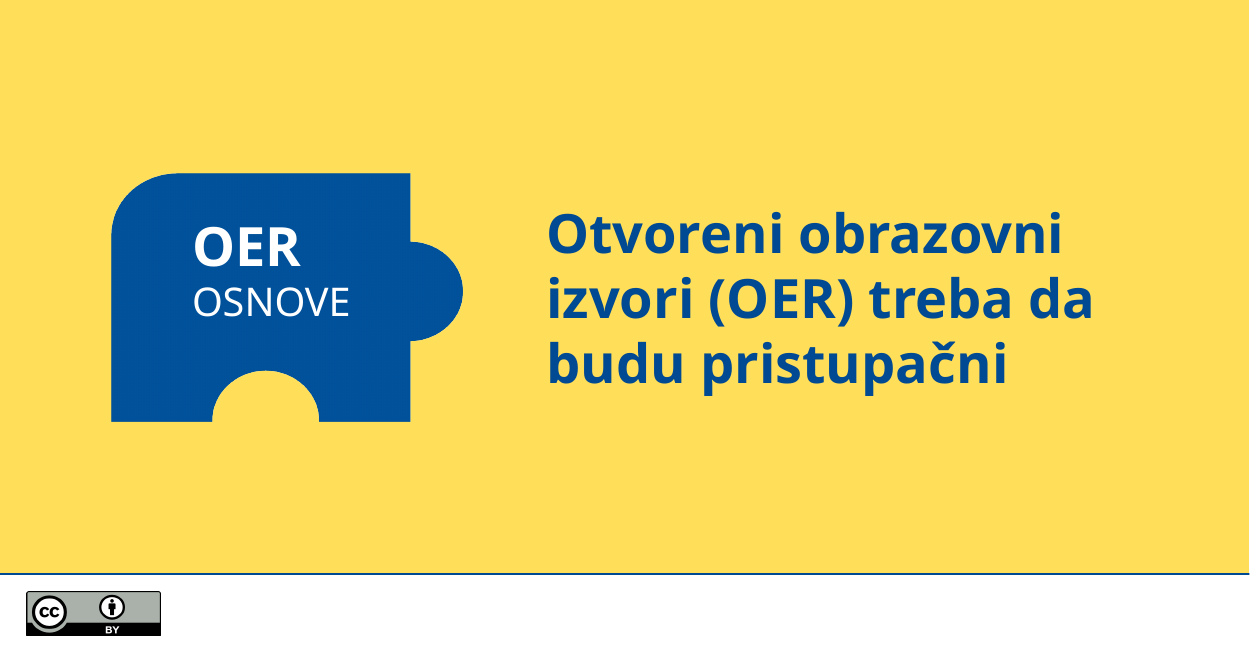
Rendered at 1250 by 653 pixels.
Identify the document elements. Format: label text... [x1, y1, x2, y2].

picture [111, 173, 463, 422]
text_box OER OSNOVE [468, 199, 718, 337]
text_box Otvoreni obrazovni izvori (OER) treba da budu pristupačni [534, 186, 1190, 573]
text_box [0, 581, 1250, 653]
picture [25, 591, 161, 636]
